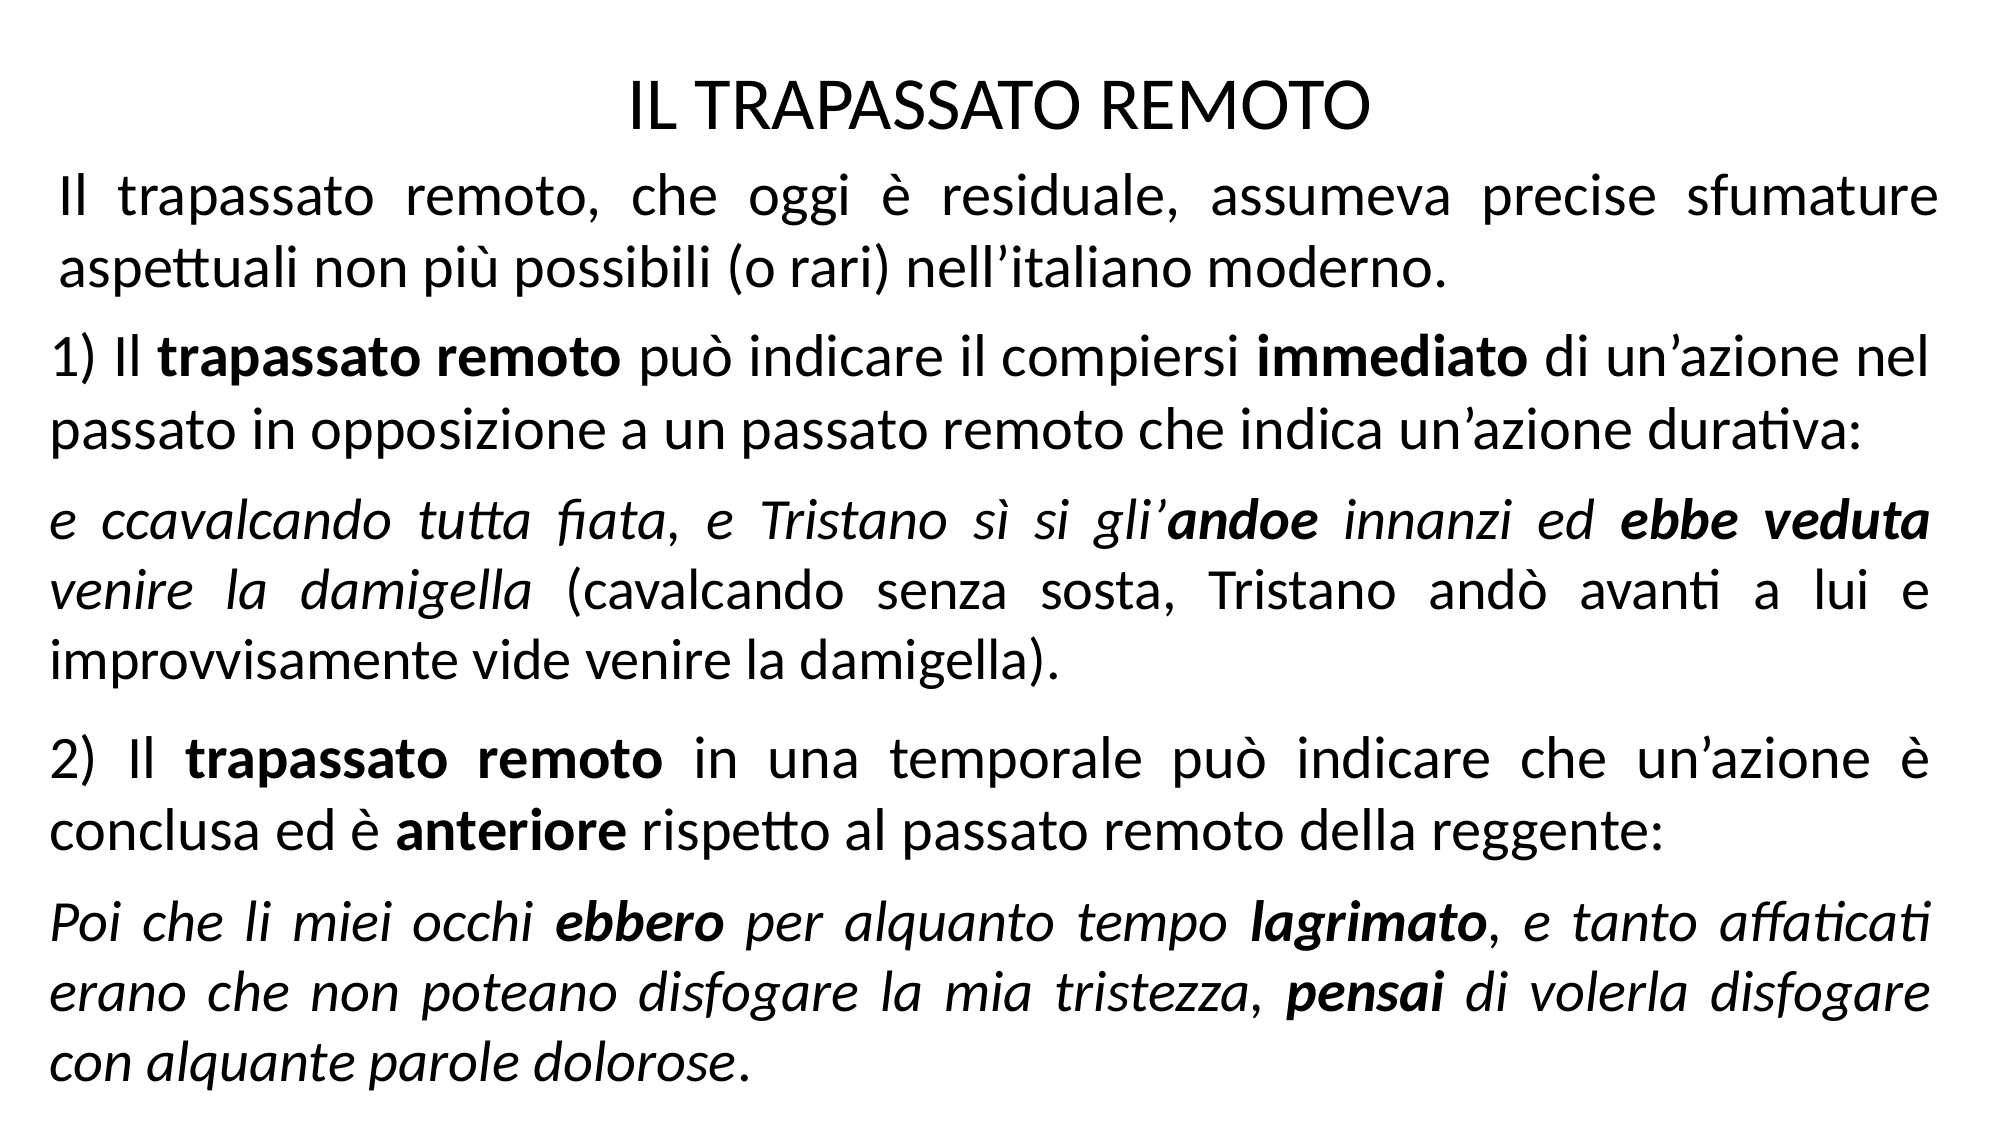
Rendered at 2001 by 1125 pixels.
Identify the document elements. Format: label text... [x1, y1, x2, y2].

text_box 1) Il trapassato remoto può indicare il compiersi immediato di un’azione nel passato in opposizione a un passato remoto che indica un’azione durativa: e ccavalcando tutta fiata, e Tristano sì si gli’andoe innanzi ed ebbe veduta venire la damigella (cavalcando senza sosta, Tristano andò avanti a lui e improvvisamente vide venire la damigella). [34, 309, 1947, 699]
text_box Il trapassato remoto, che oggi è residuale, assumeva precise sfumature aspettuali non più possibili (o rari) nell’italiano moderno. [44, 147, 1956, 308]
text_box IL TRAPASSATO REMOTO [53, 46, 1947, 152]
text_box 2) Il trapassato remoto in una temporale può indicare che un’azione è conclusa ed è anteriore rispetto al passato remoto della reggente: Poi che li miei occhi ebbero per alquanto tempo lagrimato, e tanto affaticati erano che non poteano disfogare la mia tristezza, pensai di volerla disfogare con alquante parole dolorose. [34, 710, 1947, 1100]
